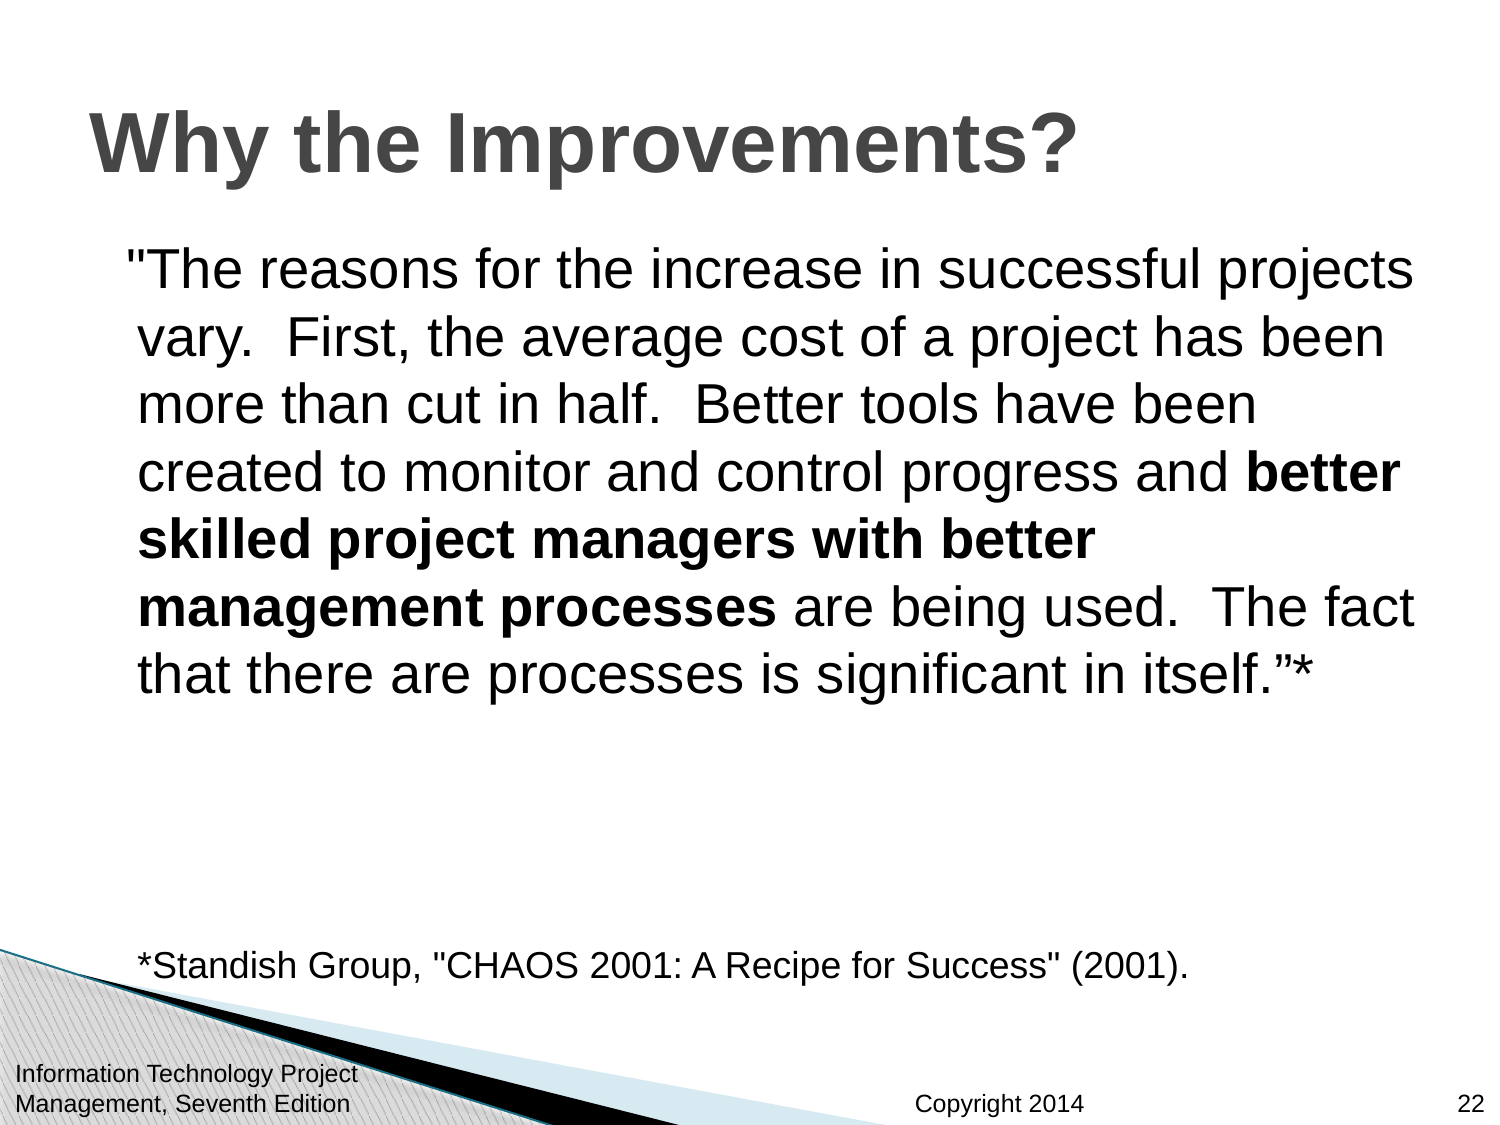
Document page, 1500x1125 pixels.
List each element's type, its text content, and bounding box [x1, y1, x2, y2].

title Why the Improvements? [75, 45, 1425, 233]
slide_number 22 [1408, 1065, 1500, 1125]
footer Information Technology Project Management, Seventh Edition [0, 1065, 425, 1125]
list "The reasons for the increase in successful projects vary. First, the average cost of a project has been more than cut in half. Better tools have been created to monitor and control progress and better skilled project managers with better management processes are being used. The fact that there are processes is significant in itself.”* *Standish Group, "CHAOS 2001: A Recipe for Success" (2001). [62, 224, 1438, 976]
